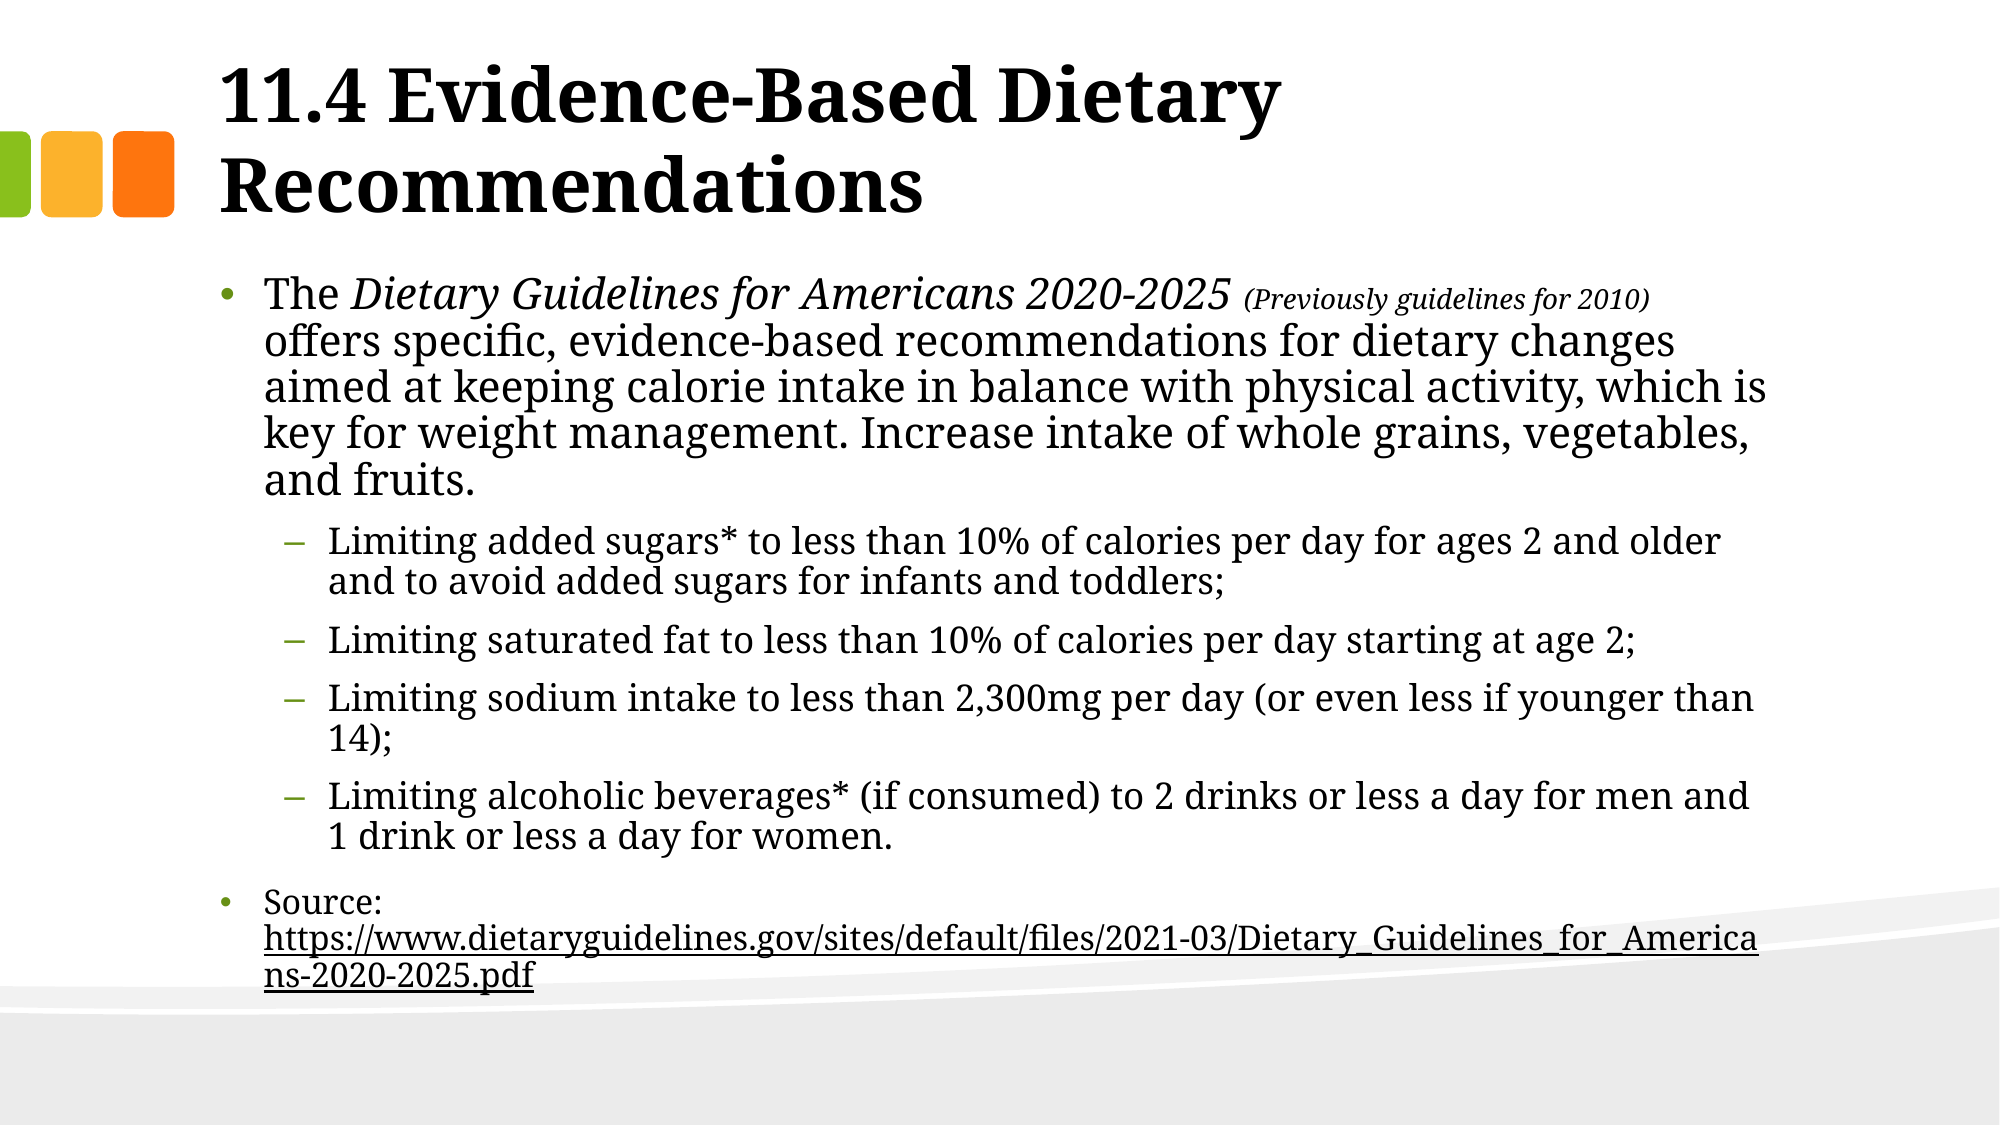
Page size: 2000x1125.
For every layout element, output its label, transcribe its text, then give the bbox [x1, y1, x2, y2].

title 11.4 Evidence-Based Dietary Recommendations [199, 24, 1800, 238]
list The Dietary Guidelines for Americans 2020-2025 (Previously guidelines for 2010) offers specific, evidence-based recommendations for dietary changes aimed at keeping calorie intake in balance with physical activity, which is key for weight management. Increase intake of whole grains, vegetables, and fruits. Limiting added sugars* to less than 10% of calories per day for ages 2 and older and to avoid added sugars for infants and toddlers; Limiting saturated fat to less than 10% of calories per day starting at age 2; Limiting sodium intake to less than 2,300mg per day (or even less if younger than 14); Limiting alcoholic beverages* (if consumed) to 2 drinks or less a day for men and 1 drink or less a day for women. Source: https://www.dietaryguidelines.gov/sites/default/files/2021-03/Dietary_Guidelines_for_Americans-2020-2025.pdf [199, 262, 1800, 1013]
